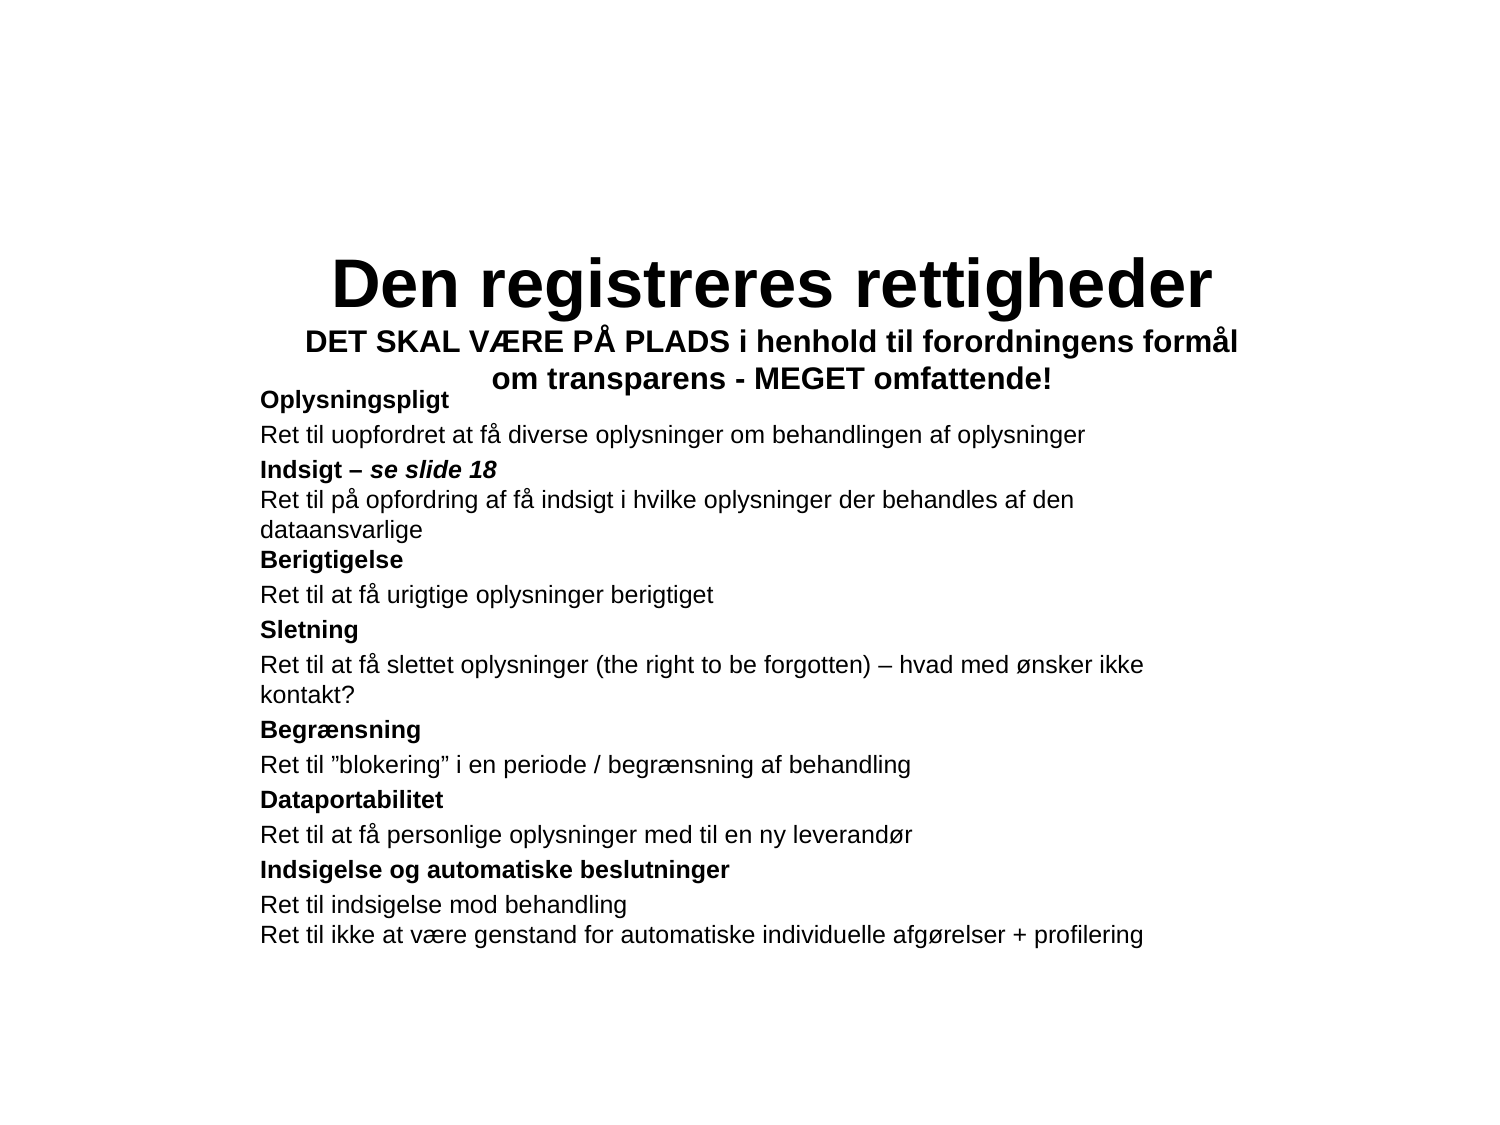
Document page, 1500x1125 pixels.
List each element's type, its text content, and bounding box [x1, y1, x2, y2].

list Oplysningspligt Ret til uopfordret at få diverse oplysninger om behandlingen af oplysninger Indsigt – se slide 18 Ret til på opfordring af få indsigt i hvilke oplysninger der behandles af den dataansvarlige Berigtigelse Ret til at få urigtige oplysninger berigtiget Sletning Ret til at få slettet oplysninger (the right to be forgotten) – hvad med ønsker ikke kontakt? Begrænsning Ret til ”blokering” i en periode / begrænsning af behandling Dataportabilitet Ret til at få personlige oplysninger med til en ny leverandør Indsigelse og automatiske beslutninger Ret til indsigelse mod behandling Ret til ikke at være genstand for automatiske individuelle afgørelser + profilering [245, 376, 1258, 912]
title Den registreres rettigheder DET SKAL VÆRE PÅ PLADS i henhold til forordningens formål om transparens - MEGET omfattende! [245, 190, 1258, 376]
